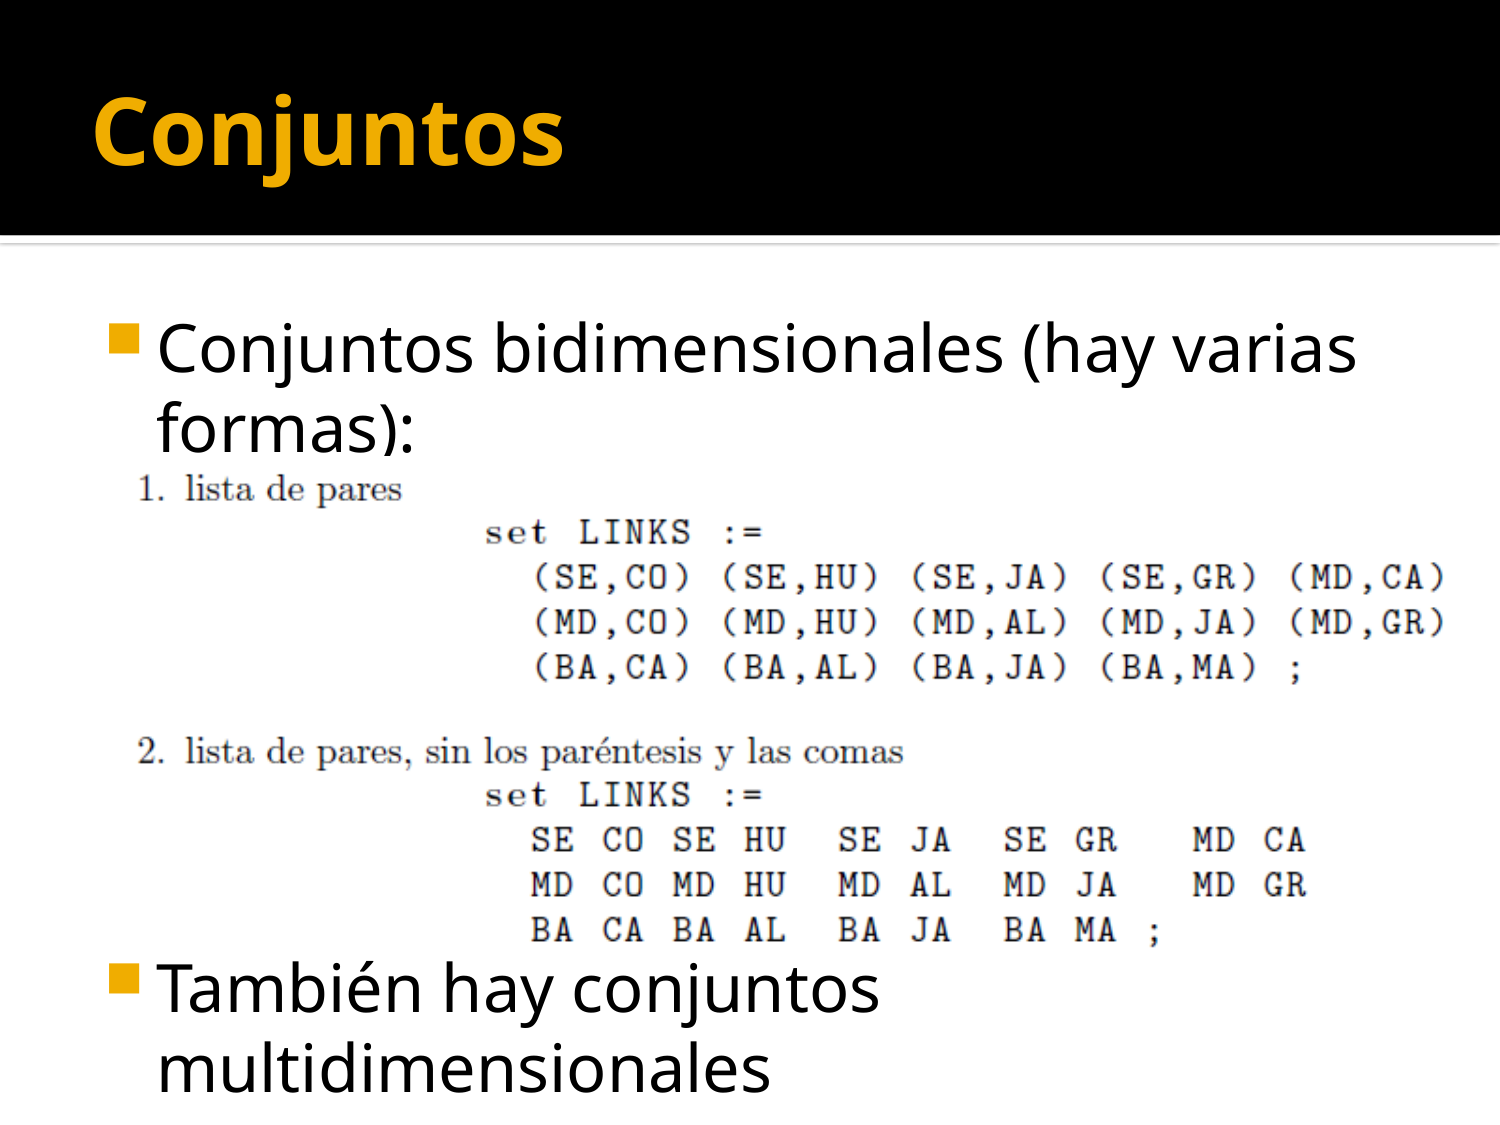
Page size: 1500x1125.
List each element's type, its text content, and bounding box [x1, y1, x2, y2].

list Conjuntos bidimensionales (hay varias formas): También hay conjuntos multidimensionales [75, 291, 1425, 1050]
title Conjuntos [75, 25, 1425, 231]
picture [120, 456, 1452, 953]
